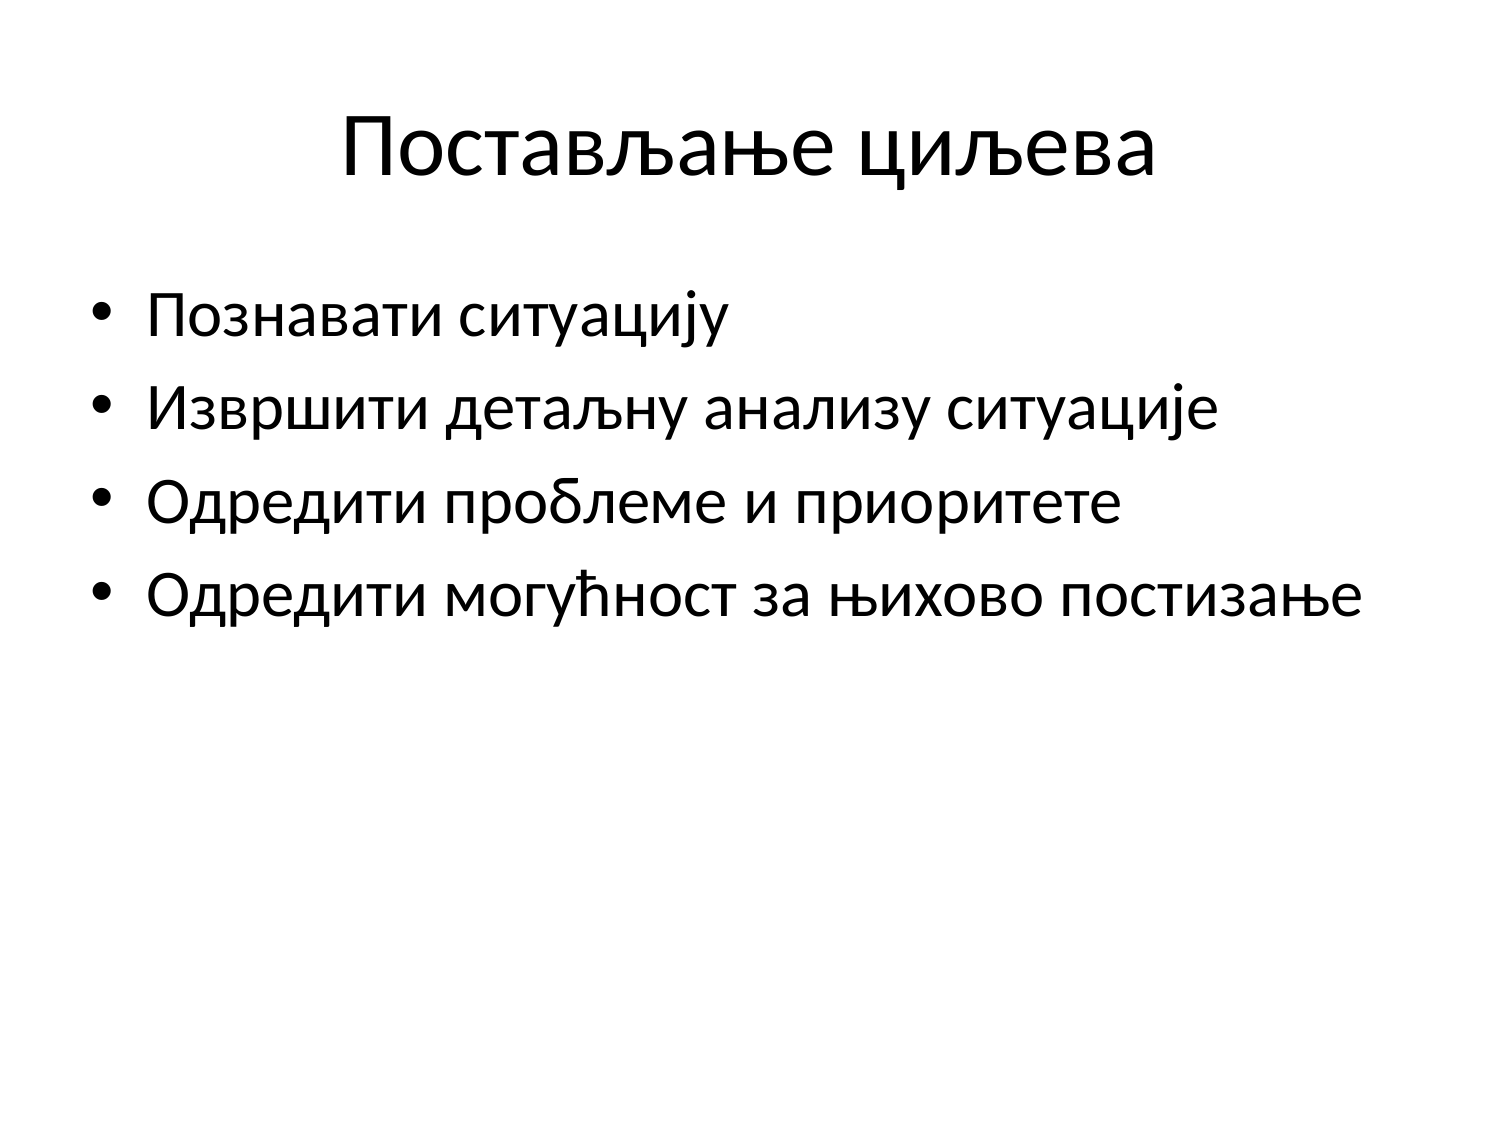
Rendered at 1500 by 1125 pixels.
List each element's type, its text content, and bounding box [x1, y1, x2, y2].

list Познавати ситуацију Извршити детаљну анализу ситуације Одредити проблеме и приоритете Одредити могућност за њихово постизање [75, 262, 1425, 1005]
title Постављање циљева [75, 45, 1425, 233]
